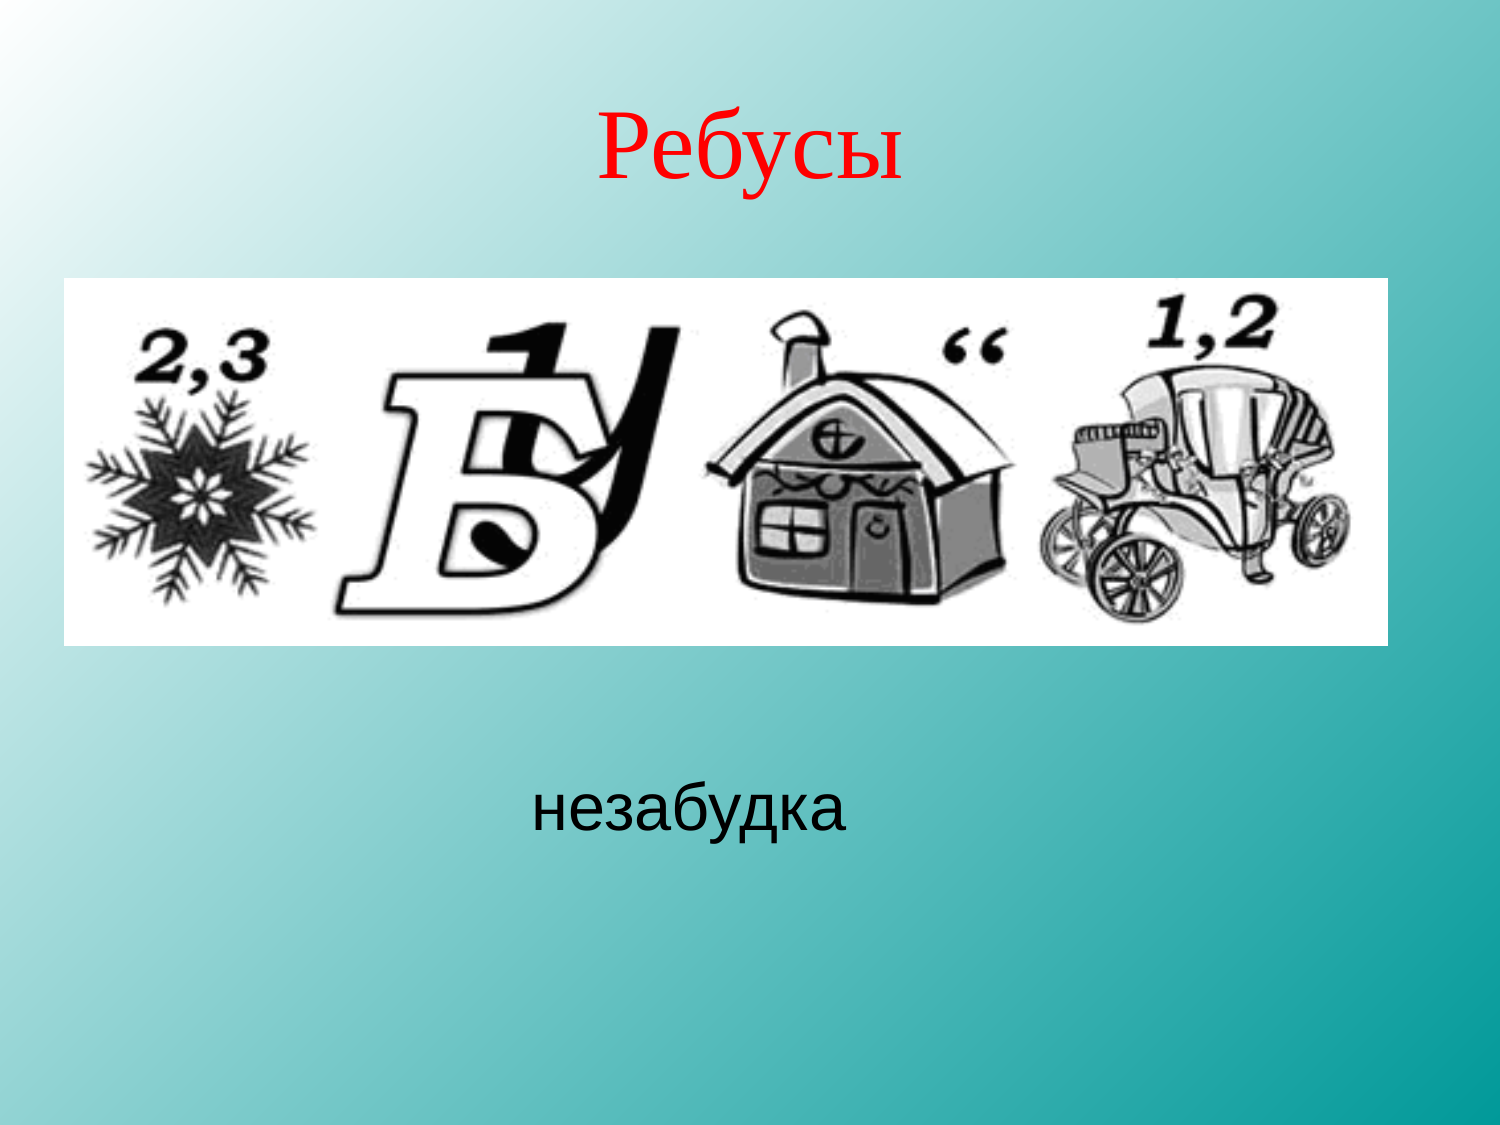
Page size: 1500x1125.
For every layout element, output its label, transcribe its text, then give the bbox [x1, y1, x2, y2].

title Ребусы [74, 44, 1426, 233]
text_box незабудка [516, 755, 862, 851]
picture [64, 278, 1388, 646]
